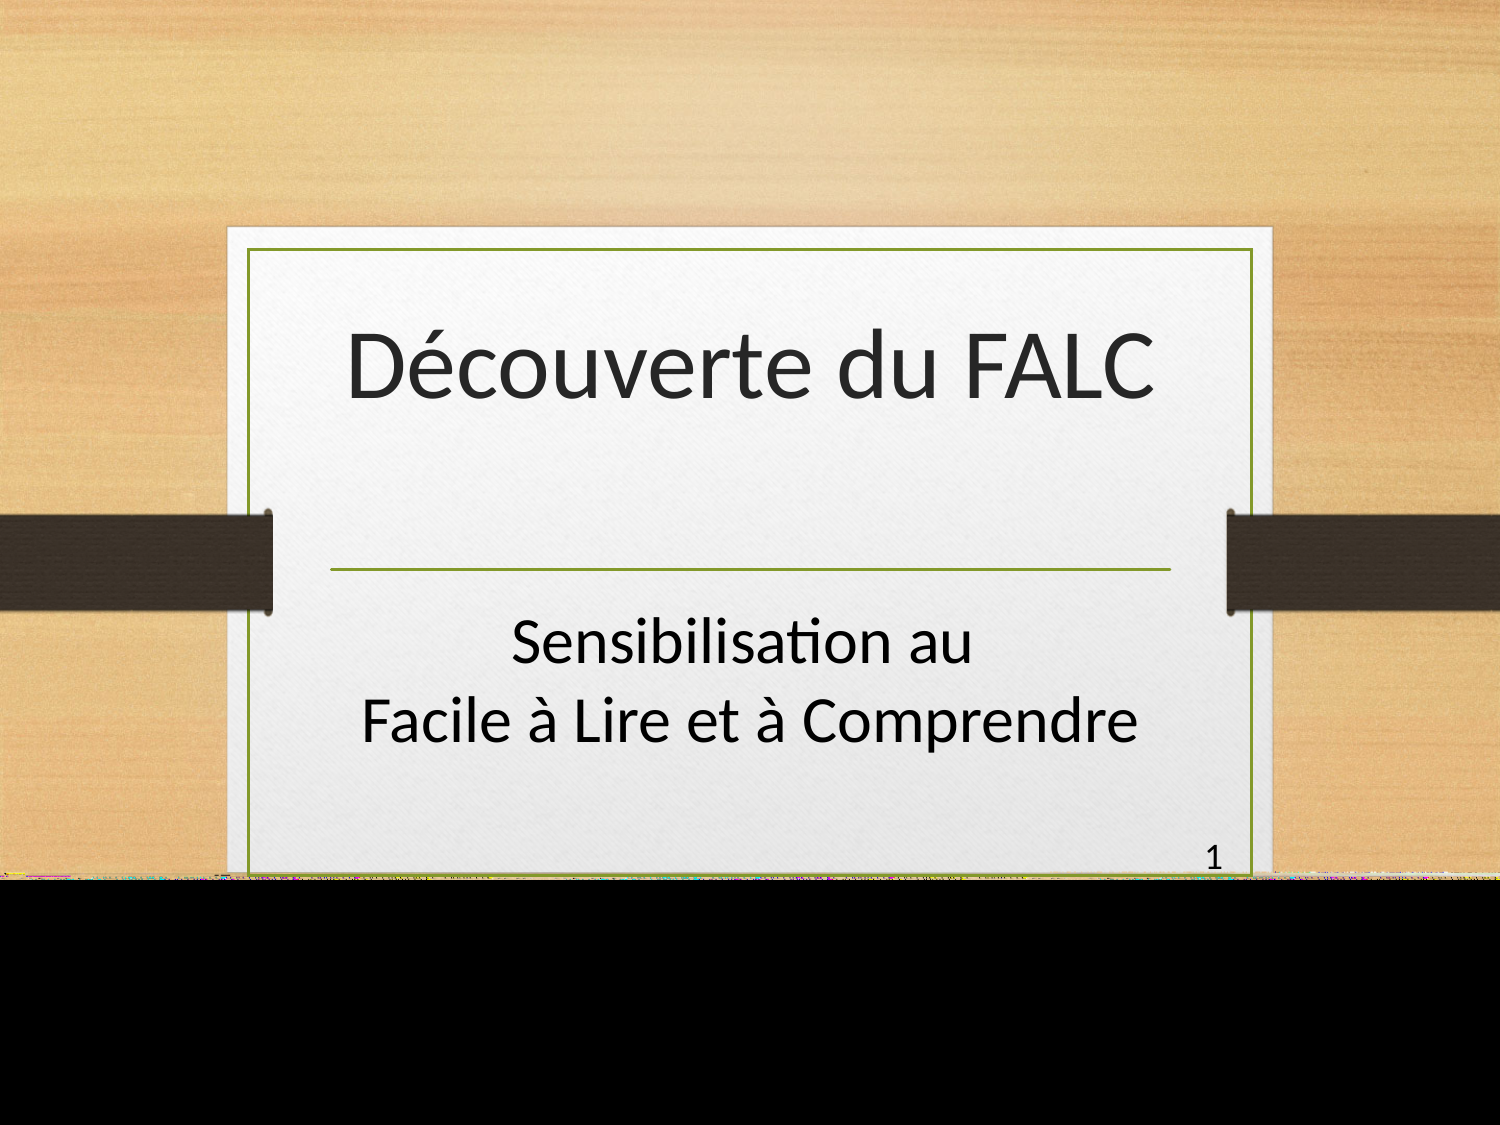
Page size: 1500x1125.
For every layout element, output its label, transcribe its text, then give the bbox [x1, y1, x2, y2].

picture [0, 0, 1500, 1125]
subtitle Sensibilisation au Facile à Lire et à Comprendre [315, 590, 1187, 817]
title Découverte du FALC [315, 297, 1187, 546]
text_box 1 [1189, 824, 1243, 885]
